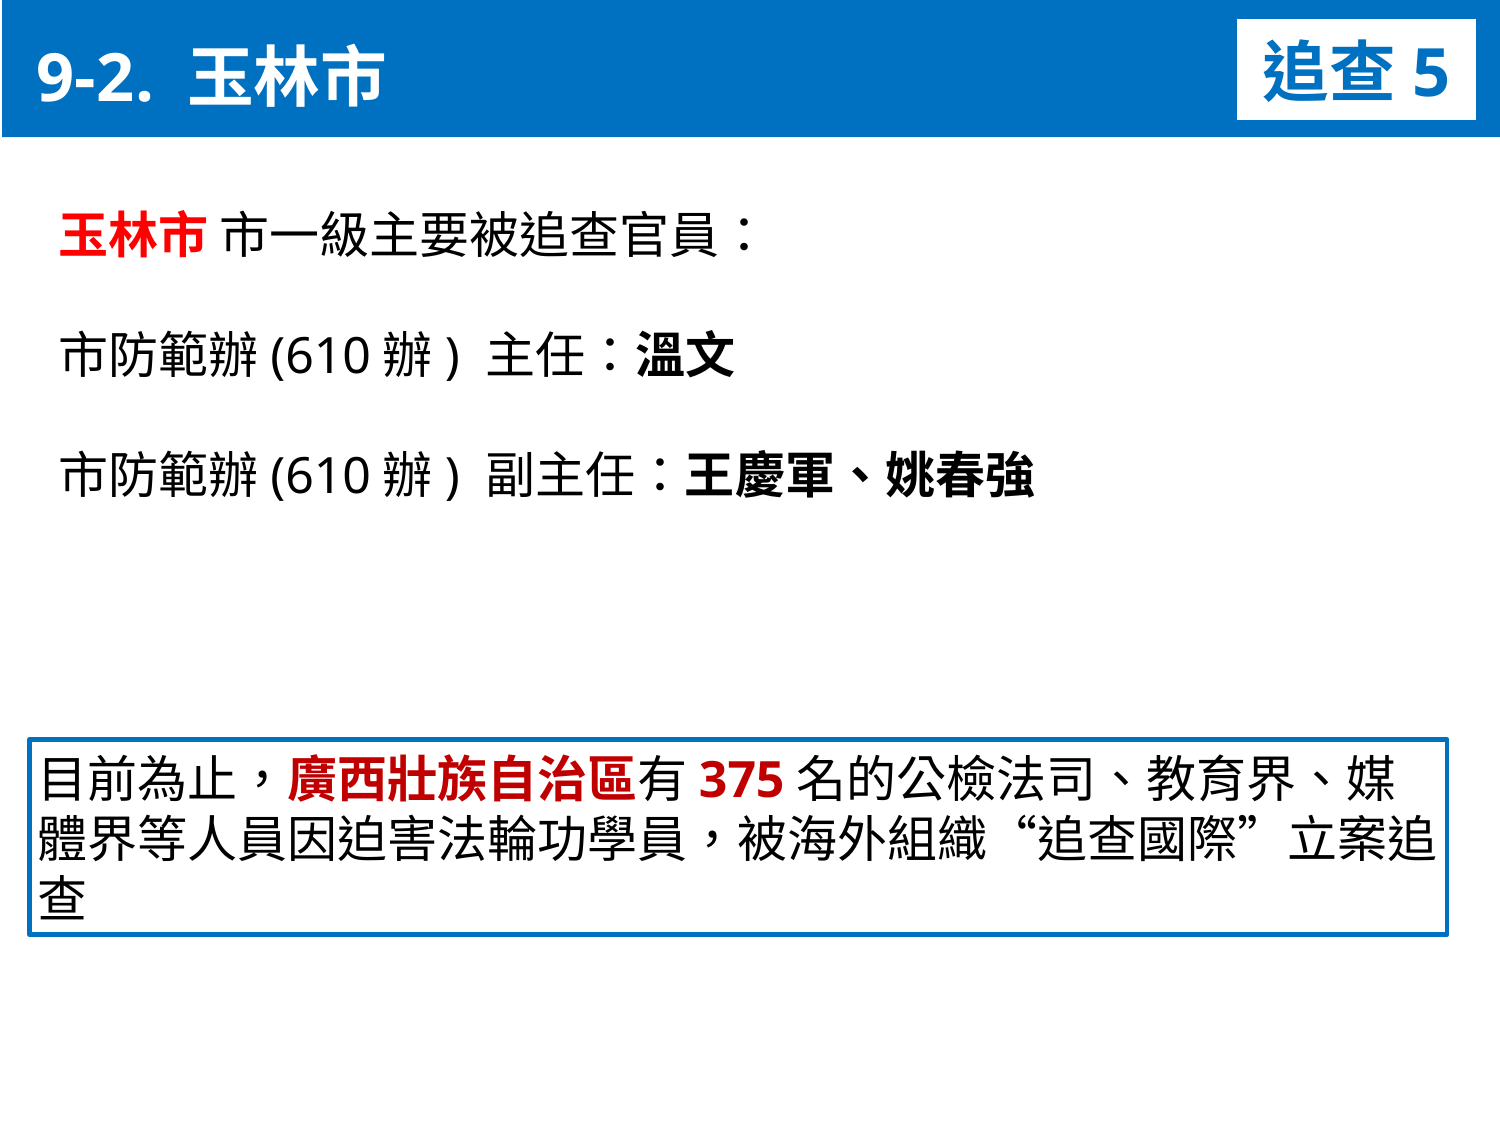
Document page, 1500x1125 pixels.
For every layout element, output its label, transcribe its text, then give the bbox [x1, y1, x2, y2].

text_box 玉林市 市一級主要被追查官員： 市防範辦(610辦) 主任：溫文 市防範辦(610辦) 副主任：王慶軍、姚春強 [43, 196, 1436, 631]
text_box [1, 0, 1500, 138]
text_box 目前為止，廣西壯族自治區有375名的公檢法司、教育界、媒體界等人員因迫害法輪功學員，被海外組織“追查國際”立案追查 [29, 739, 1447, 935]
